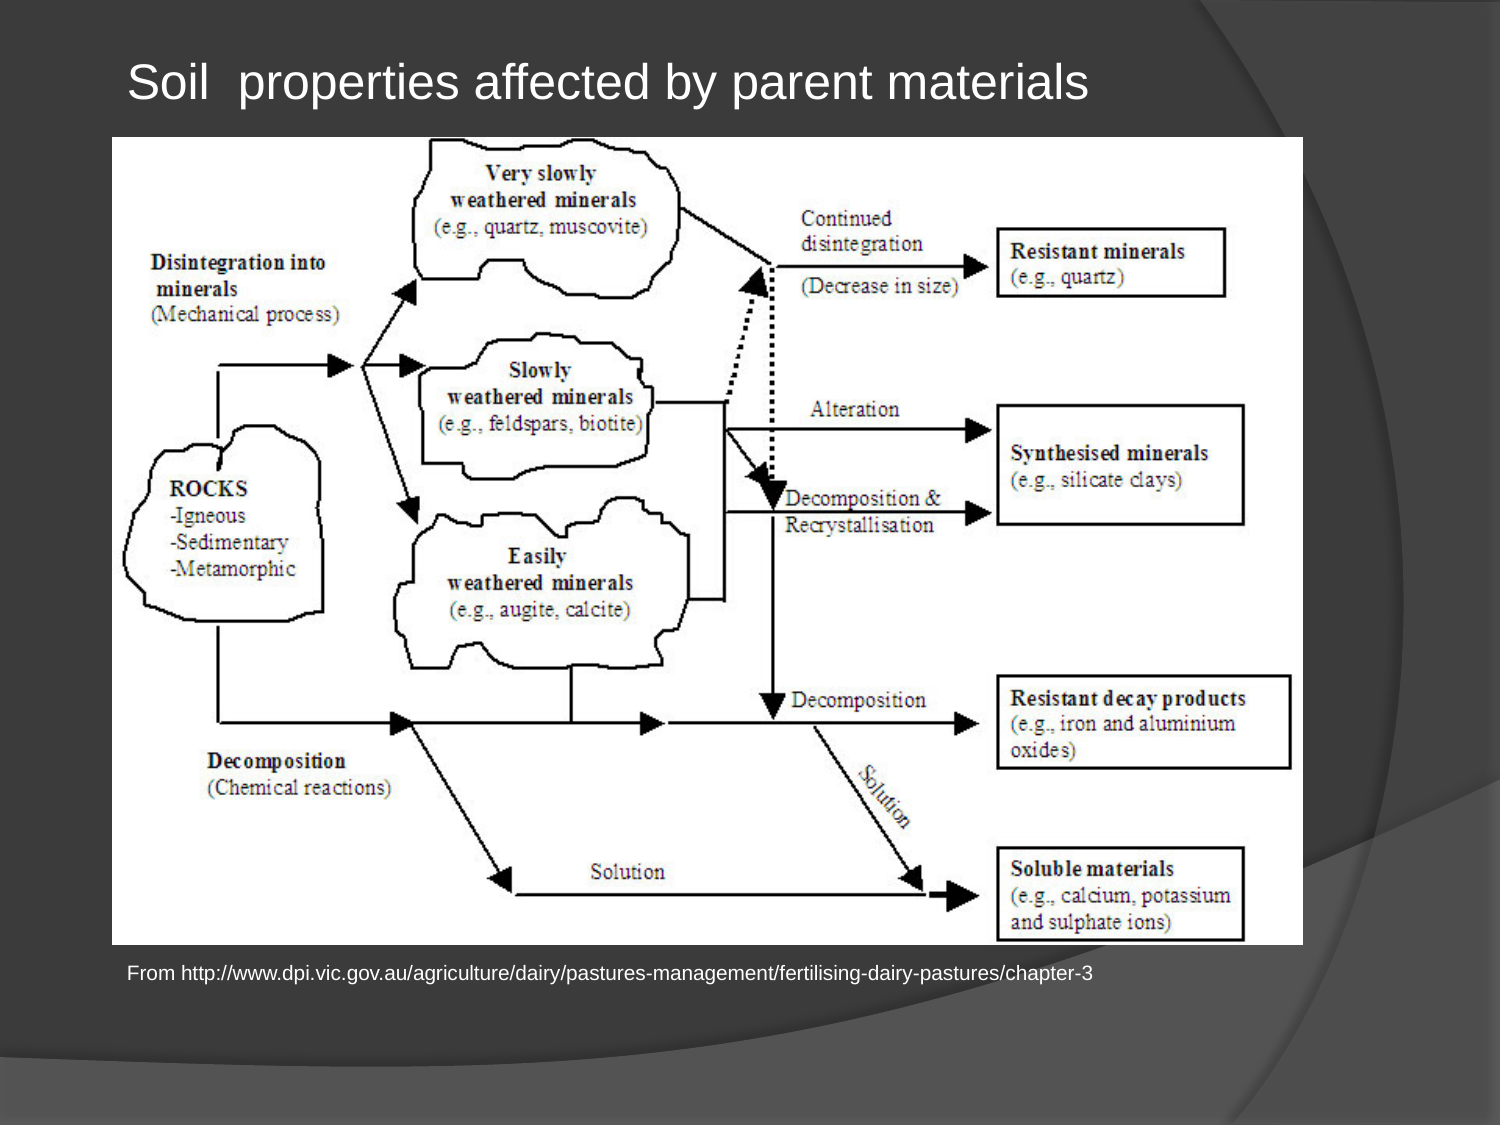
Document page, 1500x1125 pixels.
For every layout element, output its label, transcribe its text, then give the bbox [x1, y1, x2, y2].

text_box From http://www.dpi.vic.gov.au/agriculture/dairy/pastures-management/fertilising-dairy-pastures/chapter-3 [112, 957, 1306, 993]
picture [111, 136, 1303, 946]
text_box Soil properties affected by parent materials [112, 42, 1211, 118]
